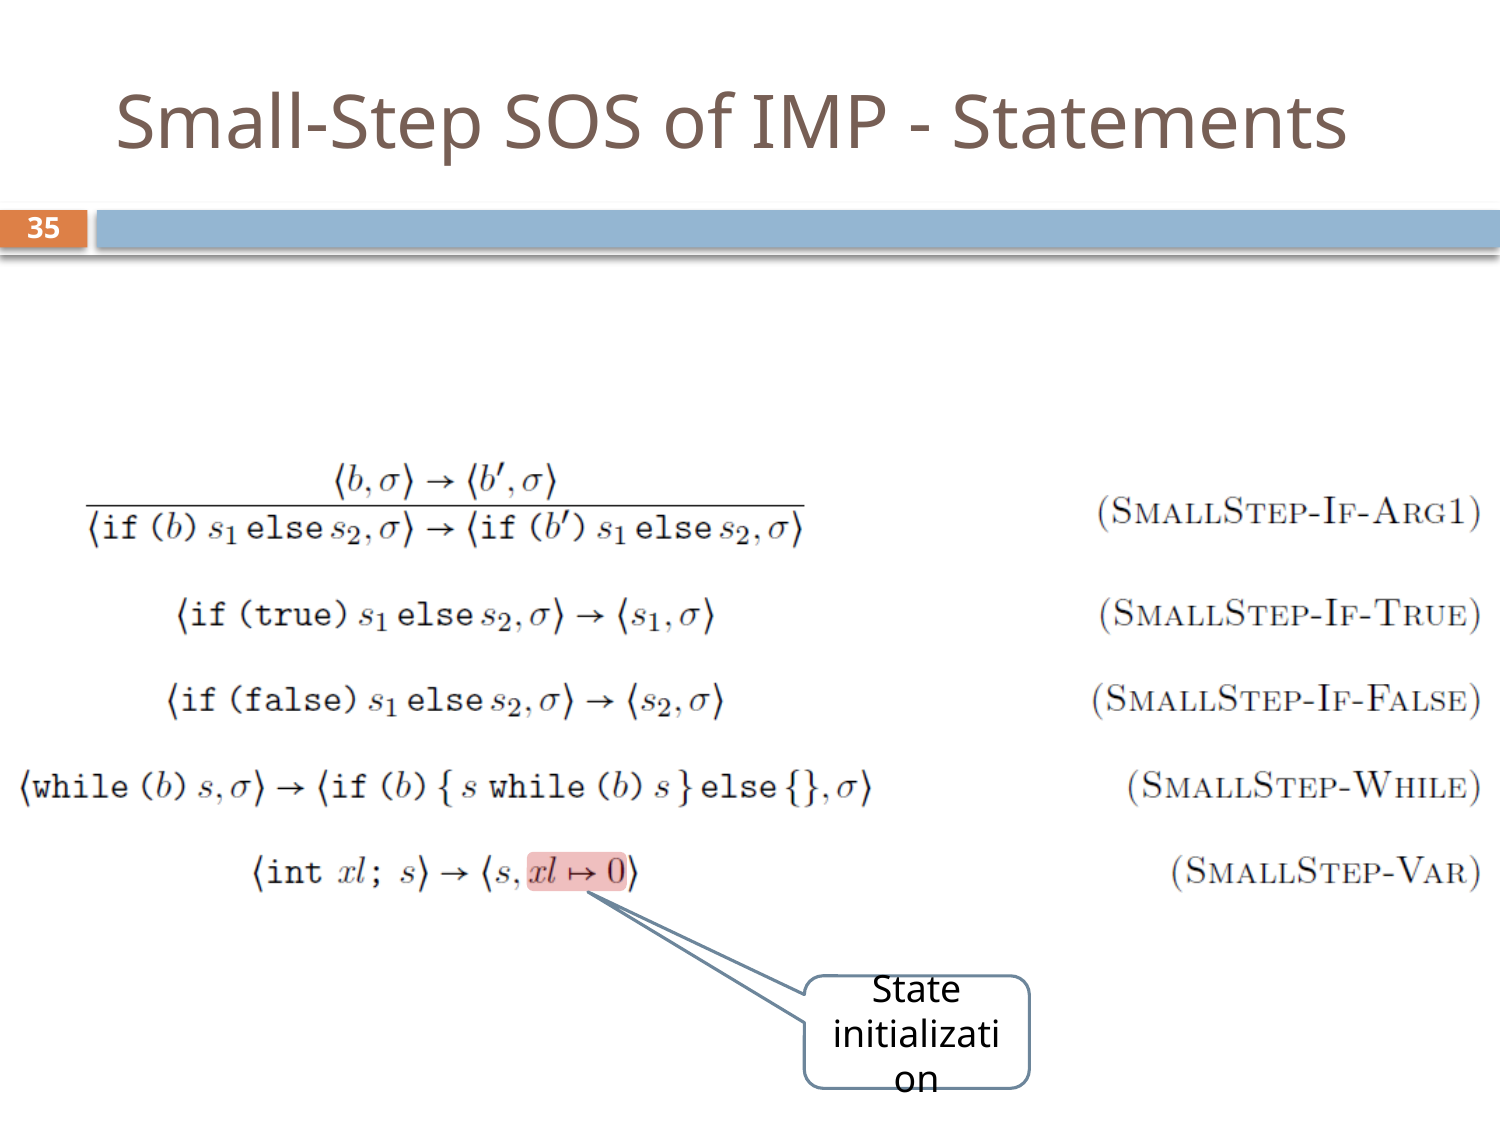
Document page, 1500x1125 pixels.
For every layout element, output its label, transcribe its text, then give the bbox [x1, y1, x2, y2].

text_box State initialization [611, 908, 1031, 1090]
picture [12, 444, 1488, 901]
title Small-Step SOS of IMP - Statements [100, 37, 1463, 200]
slide_number 35 [0, 208, 88, 249]
